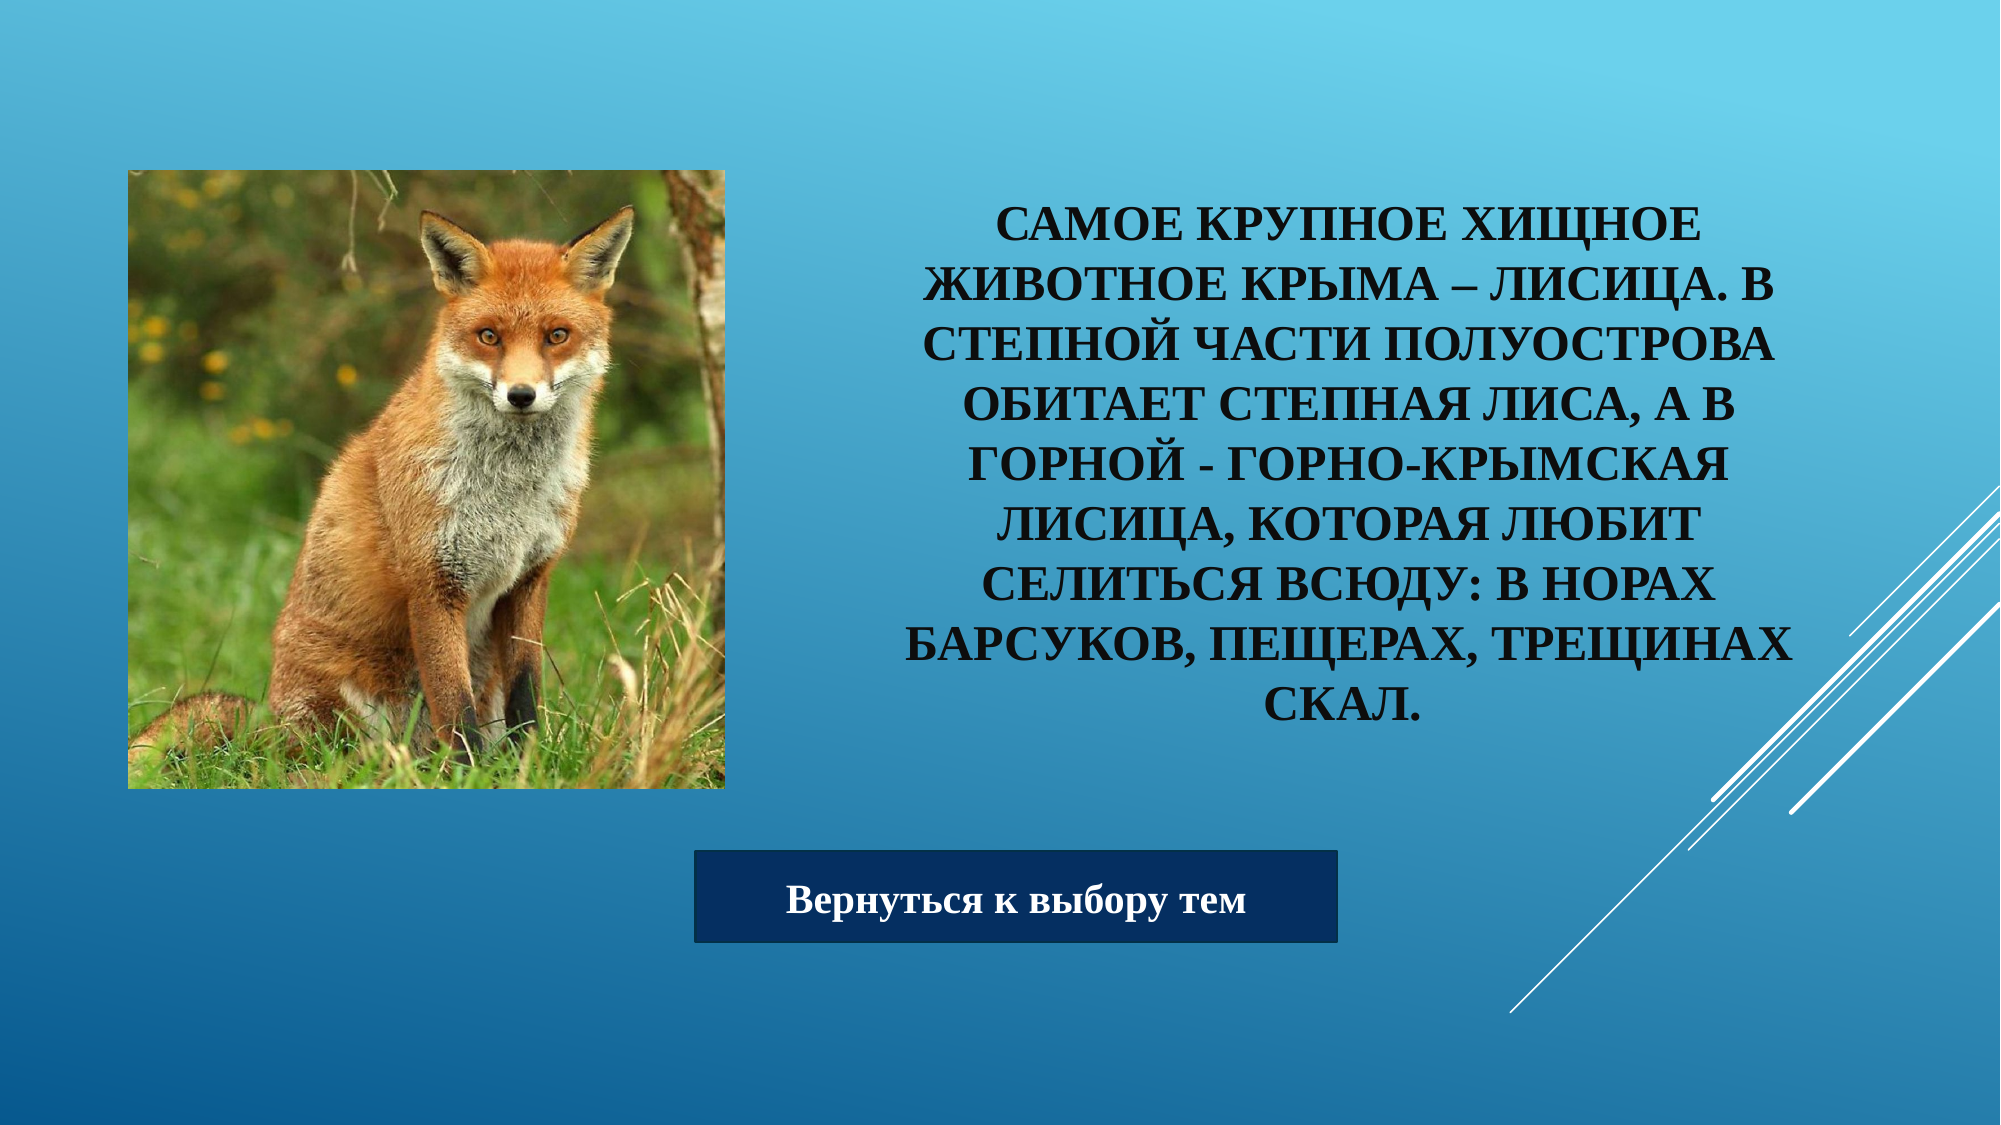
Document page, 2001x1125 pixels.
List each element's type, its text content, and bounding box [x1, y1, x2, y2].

picture [128, 169, 725, 790]
title Самое крупное хищное животное Крыма – лисица. В степной части полуострова обитает степная лиса, а в горной - горно-крымская лисица, которая любит селиться всюду: в норах барсуков, пещерах, трещинах скал. [849, 170, 1850, 752]
